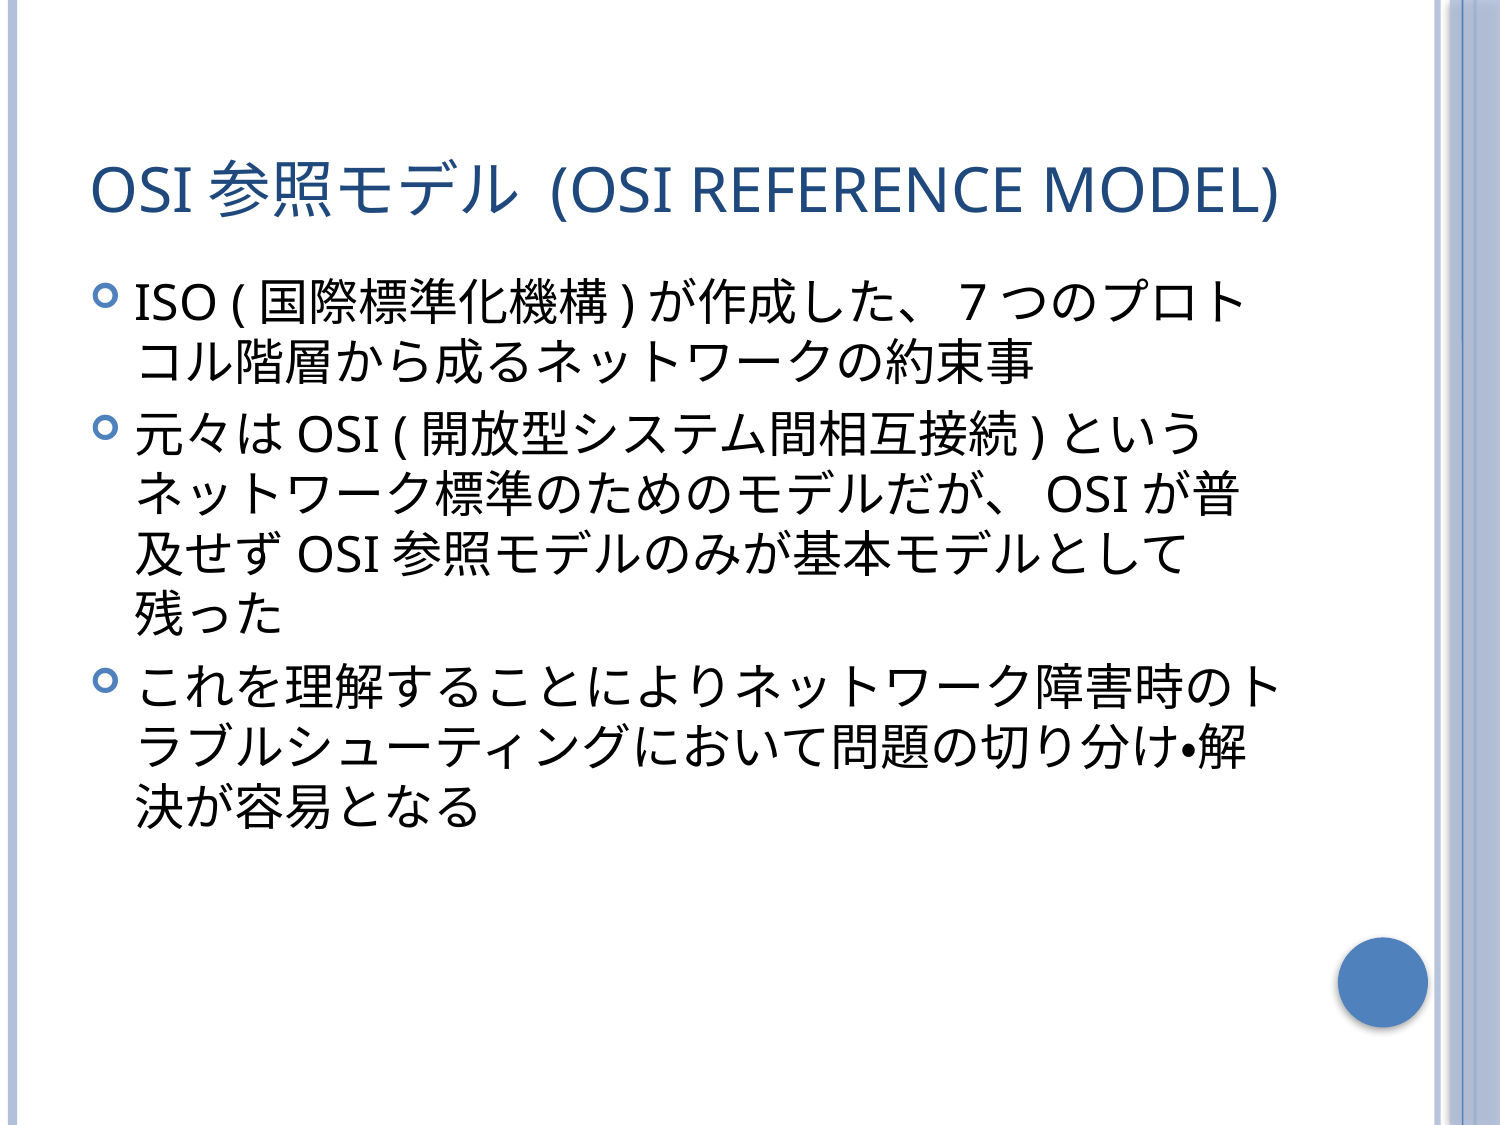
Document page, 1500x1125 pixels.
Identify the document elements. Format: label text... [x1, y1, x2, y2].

list ISO (国際標準化機構)が作成した、7つのプロトコル階層から成るネットワークの約束事 元々はOSI (開放型システム間相互接続)というネットワーク標準のためのモデルだが、OSIが普及せずOSI参照モデルのみが基本モデルとして残った これを理解することによりネットワーク障害時のトラブルシューティングにおいて問題の切り分け・解決が容易となる [75, 262, 1300, 1062]
title OSI参照モデル (OSI Reference Model) [75, 45, 1300, 233]
